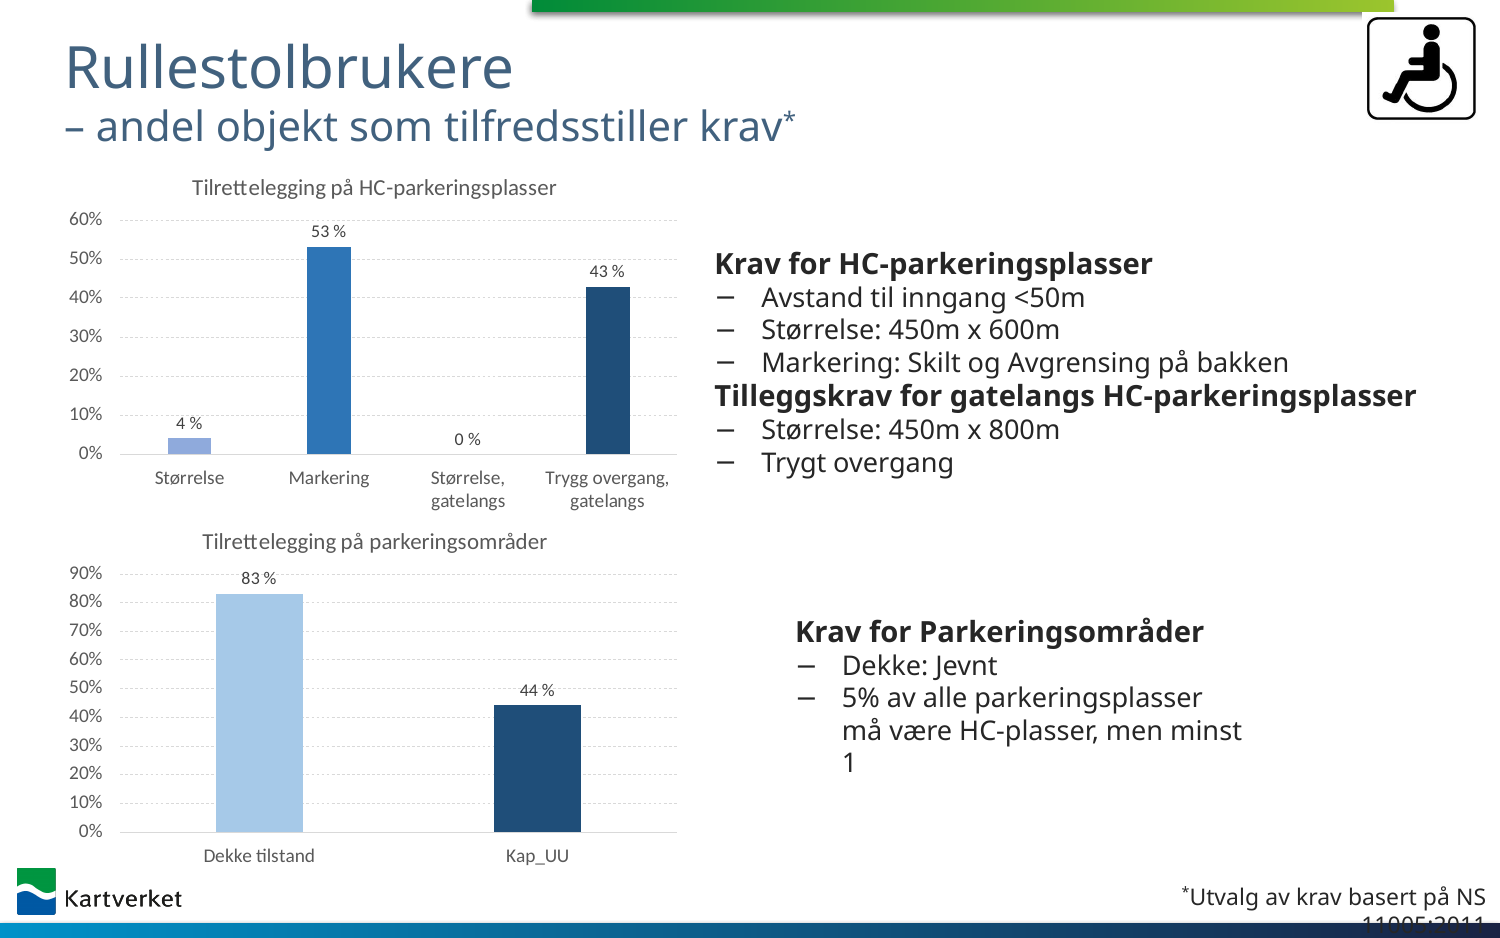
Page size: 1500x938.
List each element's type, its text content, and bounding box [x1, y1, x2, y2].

text_box Krav for HC-parkeringsplasser Avstand til inngang <50m Størrelse: 450m x 600m Markering: Skilt og Avgrensing på bakken Tilleggskrav for gatelangs HC-parkeringsplasser Størrelse: 450m x 800m Trygt overgang [699, 237, 1433, 485]
picture [62, 520, 688, 874]
picture [1362, 12, 1481, 126]
text_box Krav for Parkeringsområder Dekke: Jevnt 5% av alle parkeringsplasser må være HC-plasser, men minst 1 [780, 605, 1261, 786]
text_box Rullestolbrukere – andel objekt som tilfredsstiller krav* [49, 25, 1431, 158]
picture [62, 166, 688, 519]
text_box *Utvalg av krav basert på NS 11005:2011 [1068, 873, 1500, 938]
